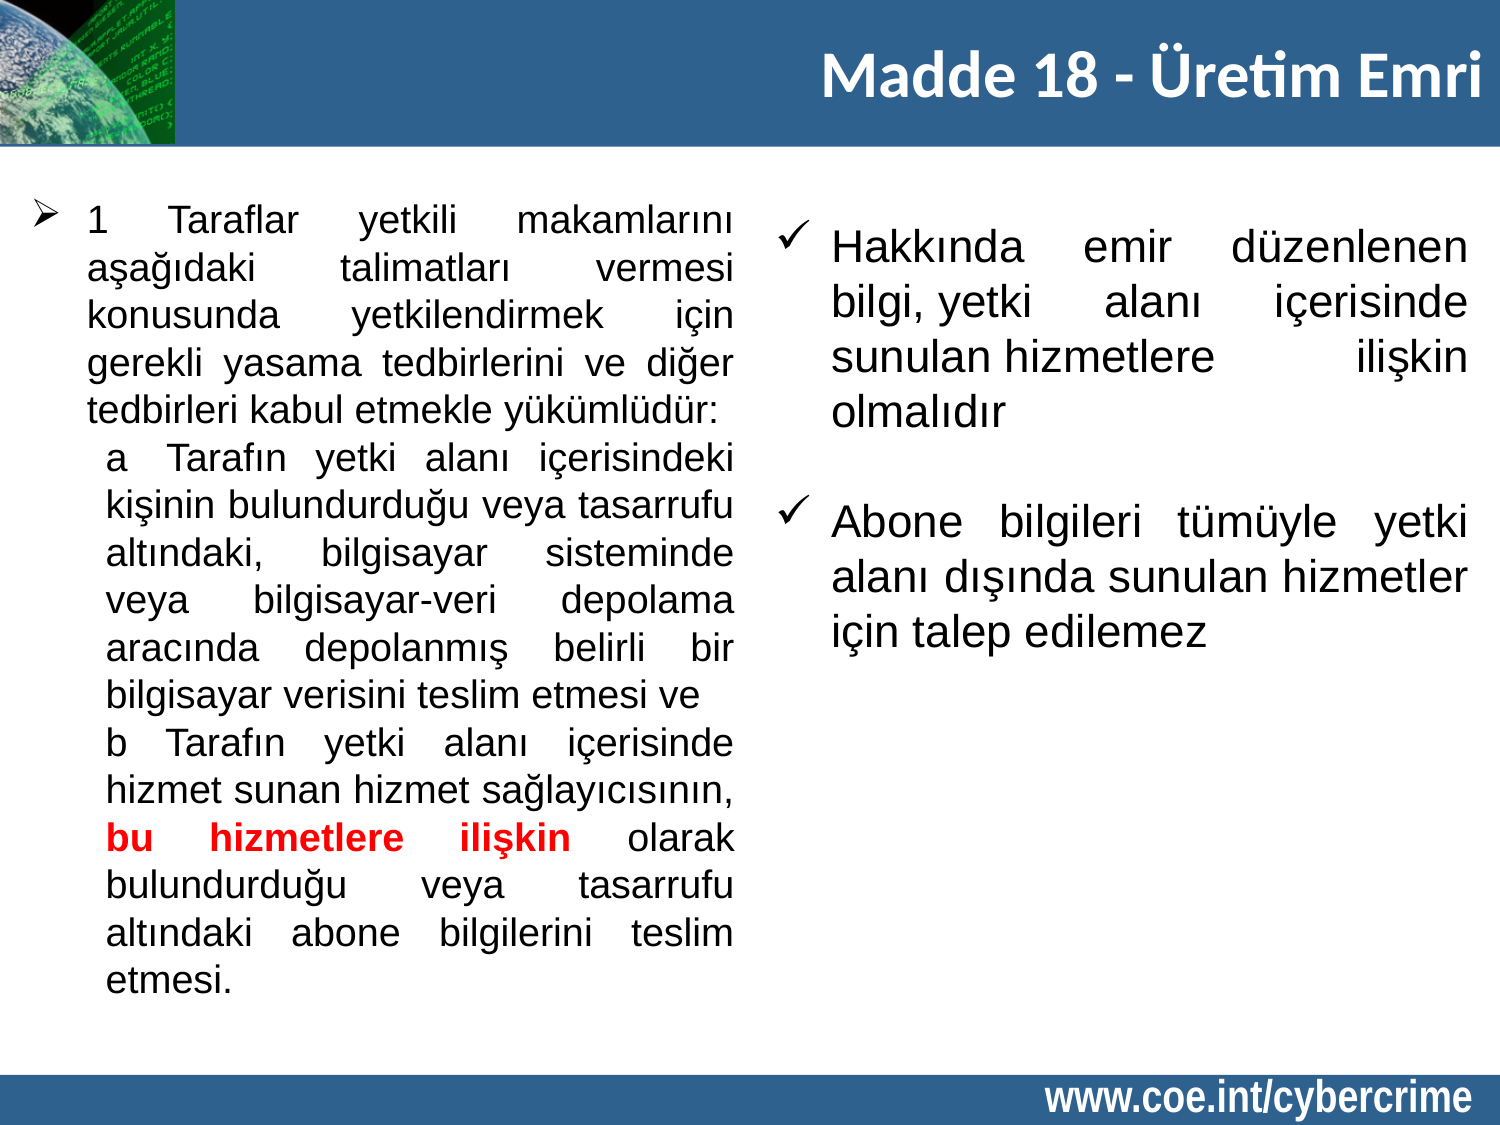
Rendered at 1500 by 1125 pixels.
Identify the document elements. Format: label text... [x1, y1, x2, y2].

text_box [0, 1073, 1030, 1125]
picture [0, 0, 175, 144]
text_box 1 Taraflar yetkili makamlarını aşağıdaki talimatları vermesi konusunda yetkilendirmek için gerekli yasama tedbirlerini ve diğer tedbirleri kabul etmekle yükümlüdür: a Tarafın yetki alanı içerisindeki kişinin bulundurduğu veya tasarrufu altındaki, bilgisayar sisteminde veya bilgisayar-veri depolama aracında depolanmış belirli bir bilgisayar verisini teslim etmesi ve b Tarafın yetki alanı içerisinde hizmet sunan hizmet sağlayıcısının, bu hizmetlere ilişkin olarak bulundurduğu veya tasarrufu altındaki abone bilgilerini teslim etmesi. [15, 186, 750, 1010]
text_box www.coe.int/cybercrime [1030, 1059, 1500, 1125]
text_box Hakkında emir düzenlenen bilgi, yetki alanı içerisinde sunulan hizmetlere ilişkin olmalıdır Abone bilgileri tümüyle yetki alanı dışında sunulan hizmetler için talep edilemez [759, 209, 1485, 665]
text_box Madde 18 - Üretim Emri [177, 0, 1500, 149]
